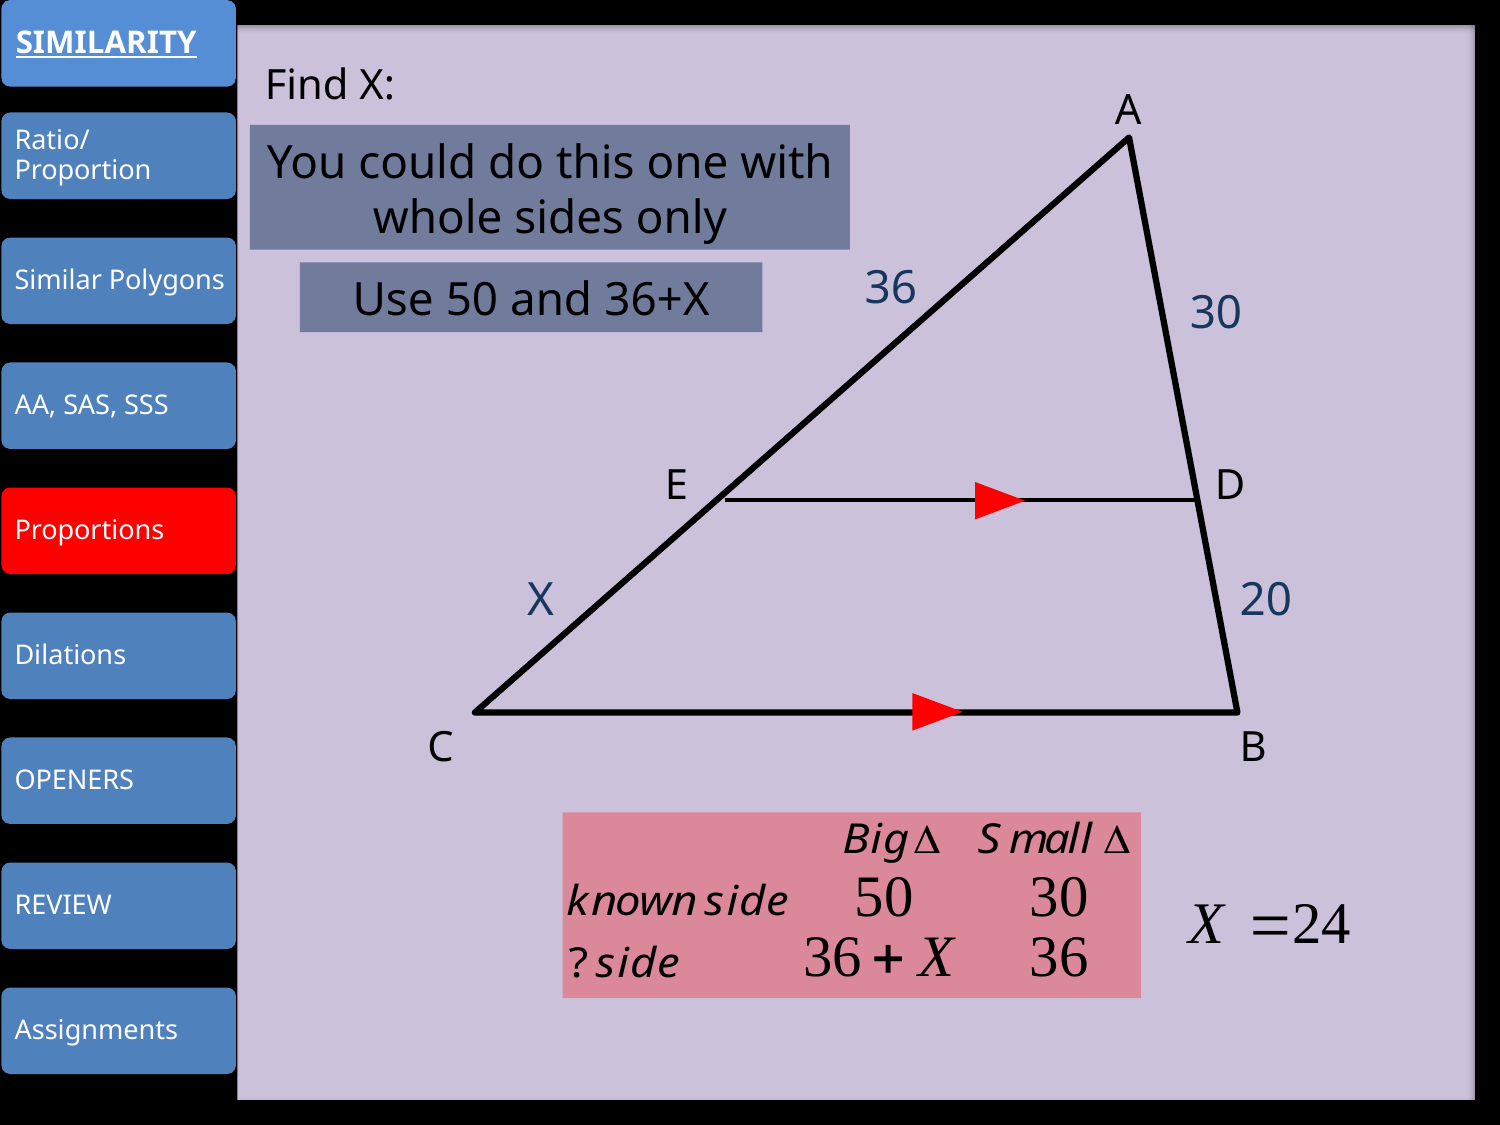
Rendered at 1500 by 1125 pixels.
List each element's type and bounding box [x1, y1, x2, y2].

text_box [1174, 889, 1361, 954]
text_box [0, 0, 238, 1125]
text_box [796, 922, 973, 992]
text_box [562, 812, 1142, 999]
text_box [847, 862, 921, 932]
text_box [1022, 862, 1097, 932]
text_box [1022, 939, 1097, 992]
text_box [238, 0, 1500, 1125]
